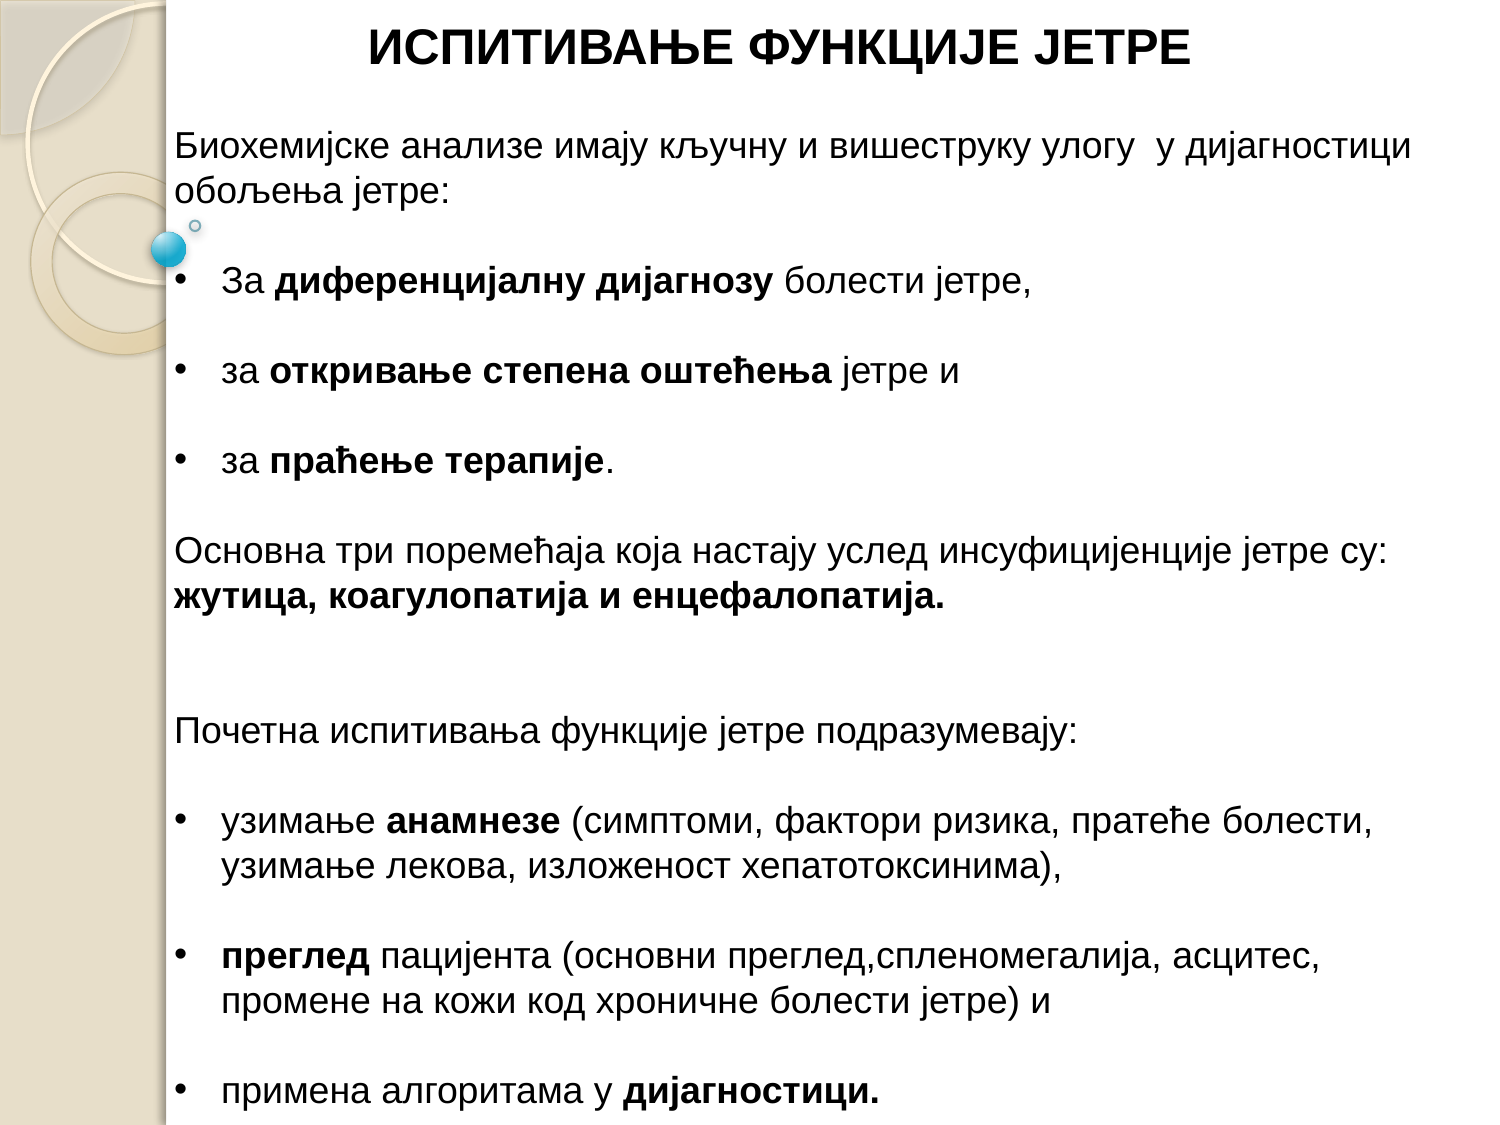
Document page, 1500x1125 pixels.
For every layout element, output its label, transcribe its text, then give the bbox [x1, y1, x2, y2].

text_box ИСПИТИВАЊЕ ФУНКЦИЈЕ ЈЕТРЕ [352, 7, 1207, 82]
text_box Биохемијске анализе имају кључну и вишеструку улогу у дијагностици обољења јетре: За диференцијалну дијагнозу болести јетре, за откривање степена оштећења јетре и за праћење терапије. Основна три поремећаја која настају услед инсуфицијенције јетре су: жутица, коагулопатија и енцефалопатија. Почетна испитивања функције јетре подразумевају: узимање анамнезе (симптоми, фактори ризика, пратеће болести, узимање лекова, изложеност хепатотоксинима), преглед пацијента (основни преглед,спленомегалија, асцитес, промене на кожи код хроничне болести јетре) и примена алгоритама у дијагностици. [159, 113, 1447, 1125]
